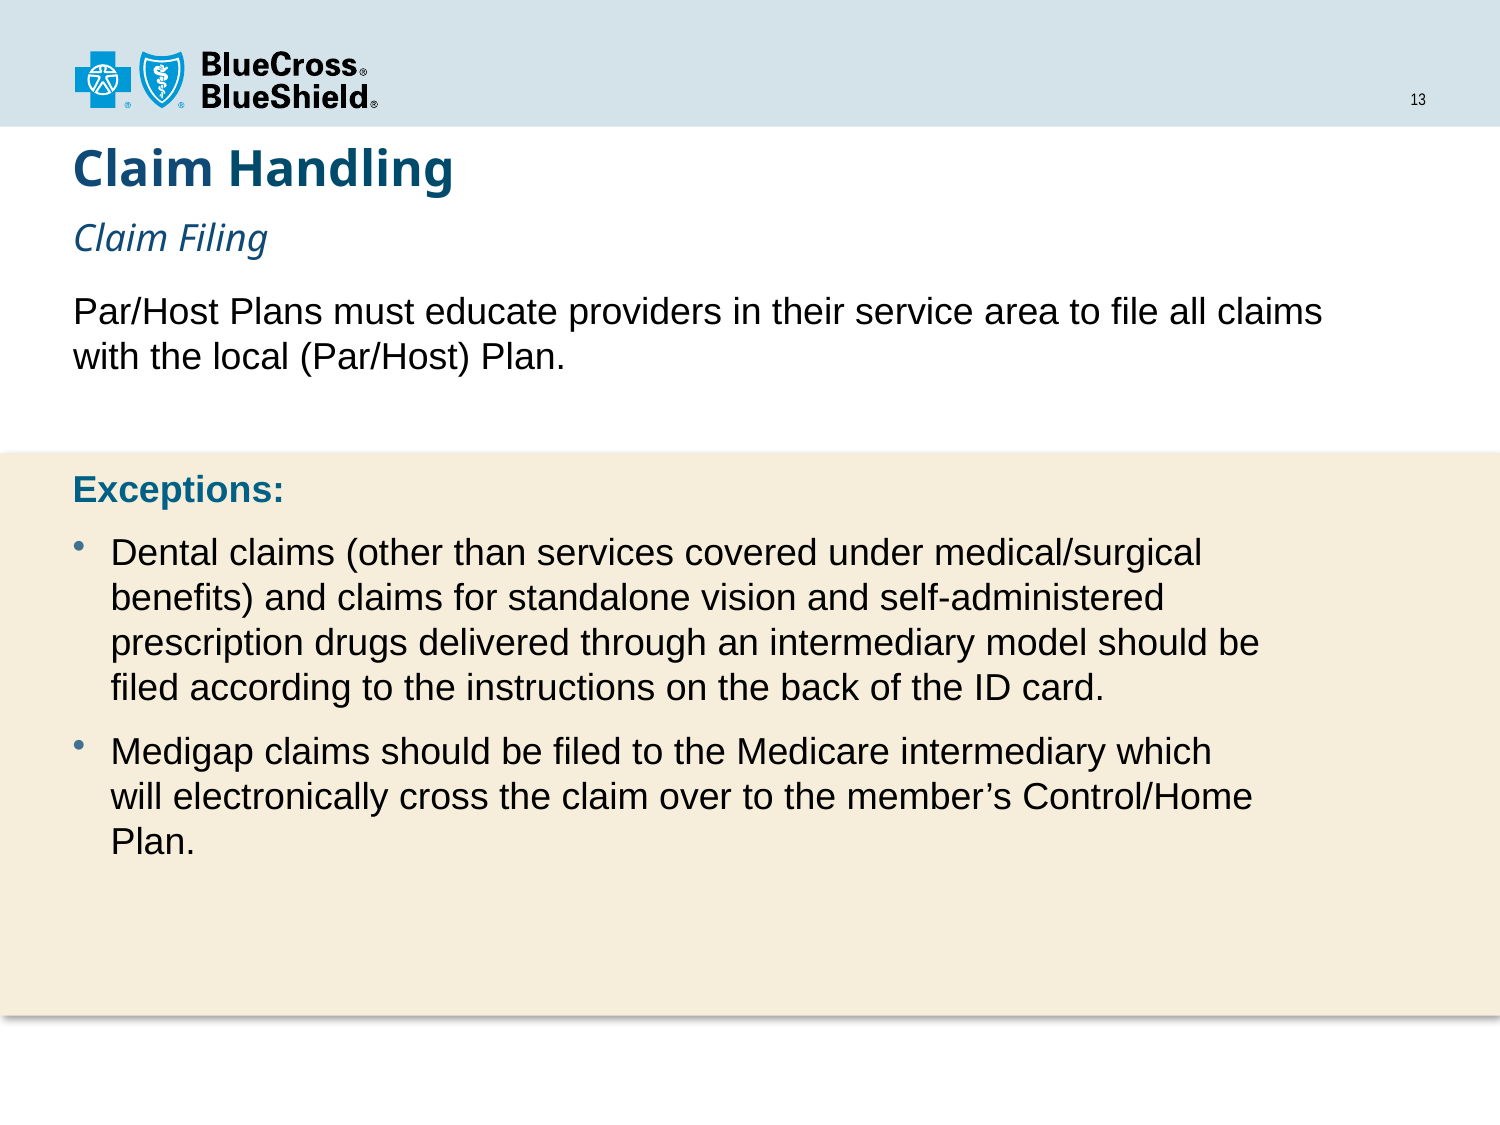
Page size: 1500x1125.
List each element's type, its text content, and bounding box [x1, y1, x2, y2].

picture [178, 101, 185, 109]
text_box [0, 453, 1500, 1016]
list Par/Host Plans must educate providers in their service area to file all claims with the local (Par/Host) Plan. [73, 287, 1386, 400]
text_box Exceptions: Dental claims (other than services covered under medical/surgical benefits) and claims for standalone vision and self-administered prescription drugs delivered through an intermediary model should be filed according to the instructions on the back of the ID card. Medigap claims should be filed to the Medicare intermediary which will electronically cross the claim over to the member’s Control/Home Plan. [57, 457, 1281, 934]
title Claim Handling Claim Filing [72, 133, 1423, 246]
picture [124, 101, 131, 109]
